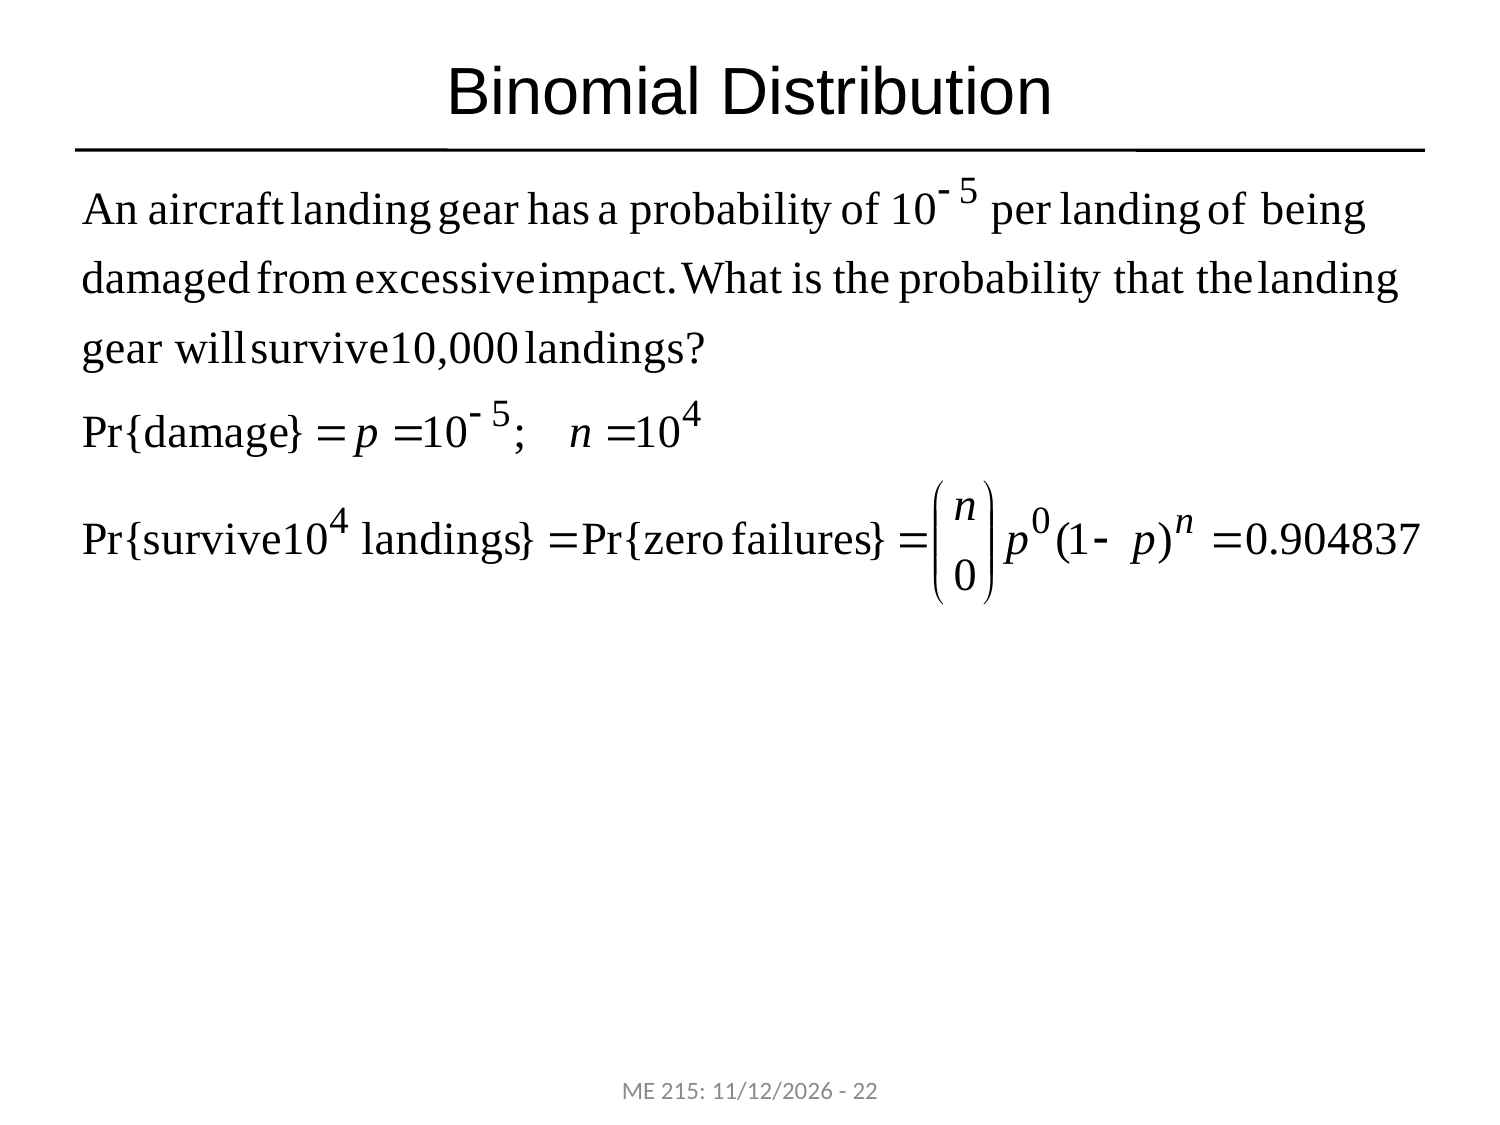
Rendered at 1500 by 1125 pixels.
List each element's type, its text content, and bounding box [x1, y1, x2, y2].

list Binomial Distribution [75, 37, 1425, 138]
footer ME 215: 11/11/2021 - 22 [549, 1063, 950, 1116]
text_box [74, 162, 1426, 614]
